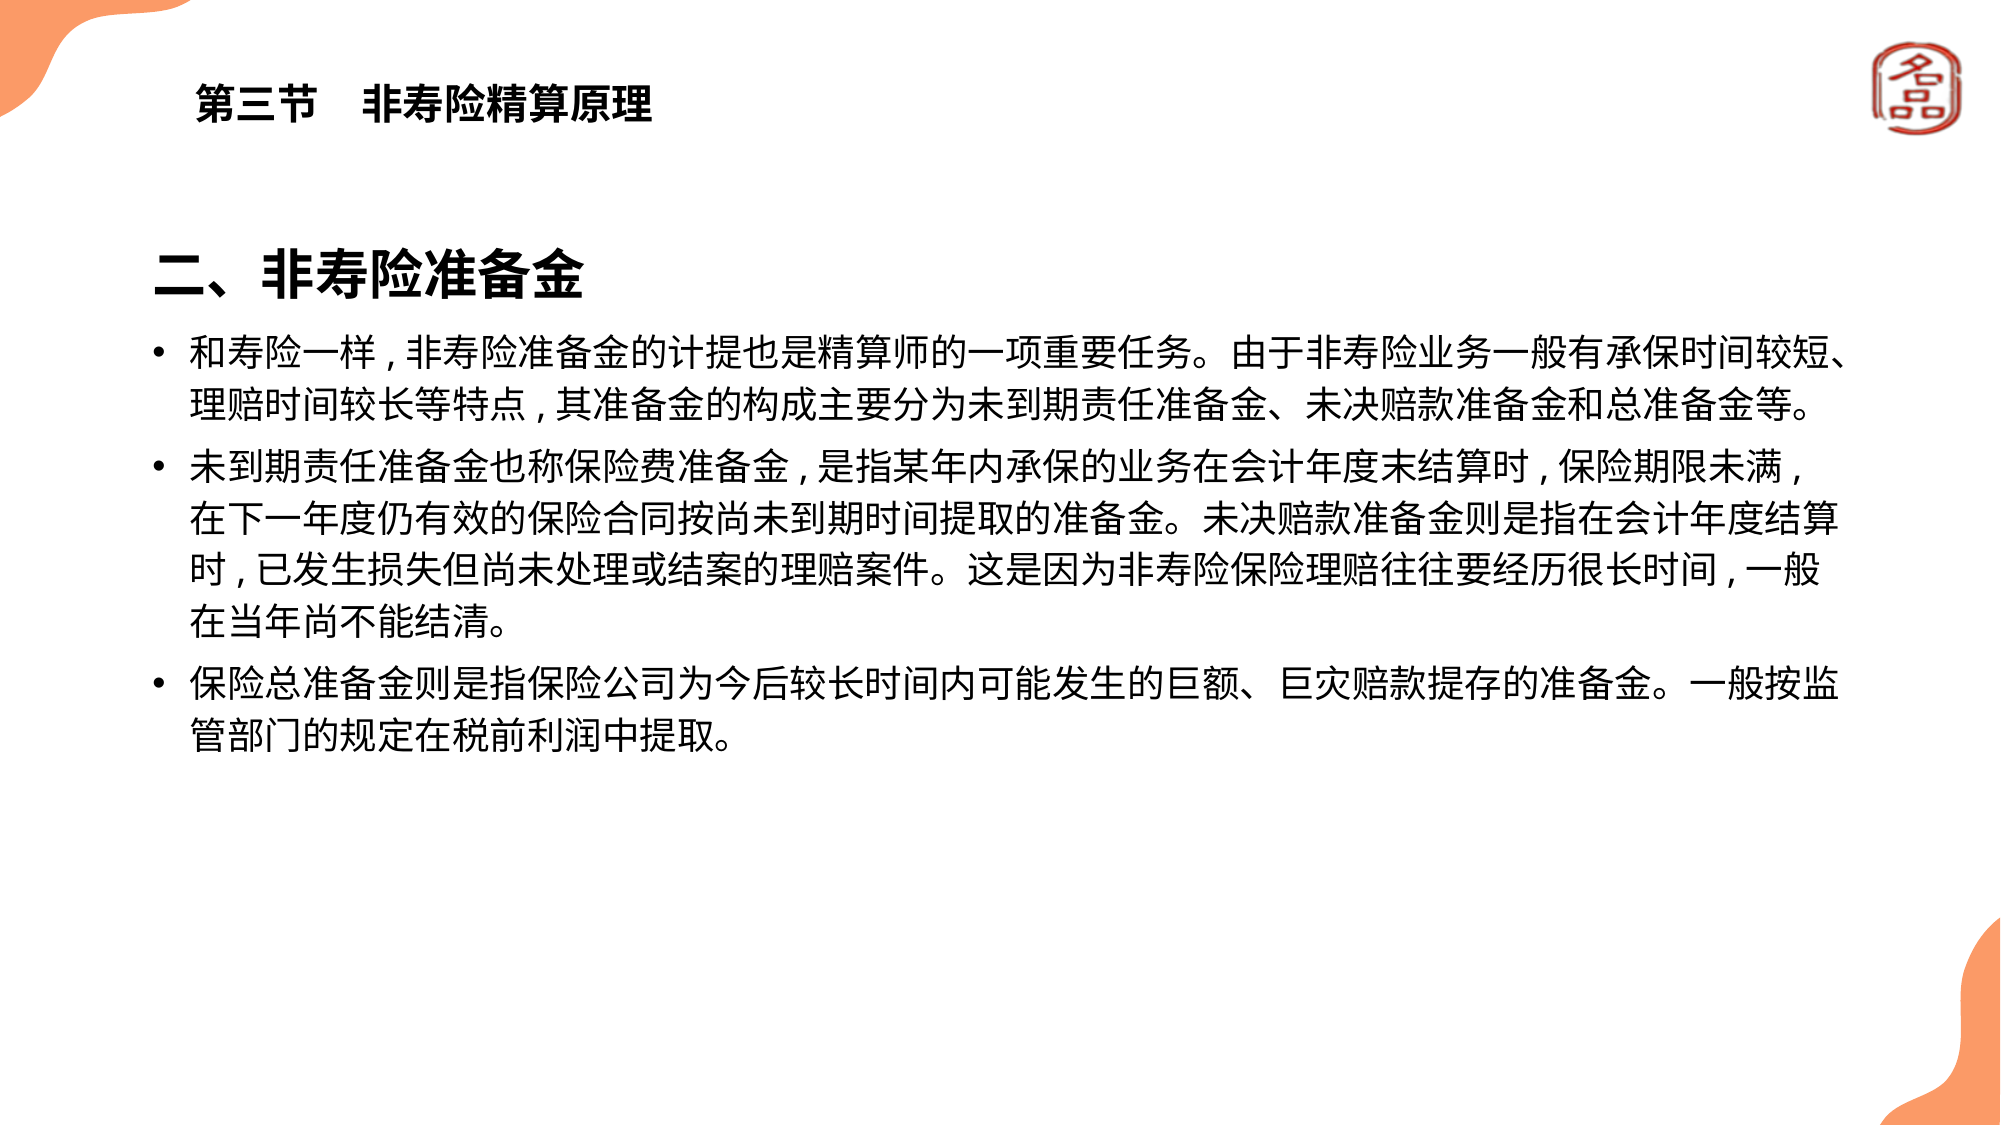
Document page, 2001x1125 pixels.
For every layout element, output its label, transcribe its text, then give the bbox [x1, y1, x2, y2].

title 第三节 非寿险精算原理 [137, 60, 1863, 152]
picture [1861, 10, 1990, 147]
list 二、非寿险准备金 和寿险一样,非寿险准备金的计提也是精算师的一项重要任务。由于非寿险业务一般有承保时间较短、理赔时间较长等特点,其准备金的构成主要分为未到期责任准备金、未决赔款准备金和总准备金等。 未到期责任准备金也称保险费准备金,是指某年内承保的业务在会计年度末结算时,保险期限未满,在下一年度仍有效的保险合同按尚未到期时间提取的准备金。未决赔款准备金则是指在会计年度结算时,已发生损失但尚未处理或结案的理赔案件。这是因为非寿险保险理赔往往要经历很长时间,一般在当年尚不能结清。 保险总准备金则是指保险公司为今后较长时间内可能发生的巨额、巨灾赔款提存的准备金。一般按监管部门的规定在税前利润中提取。 [137, 217, 1863, 1031]
